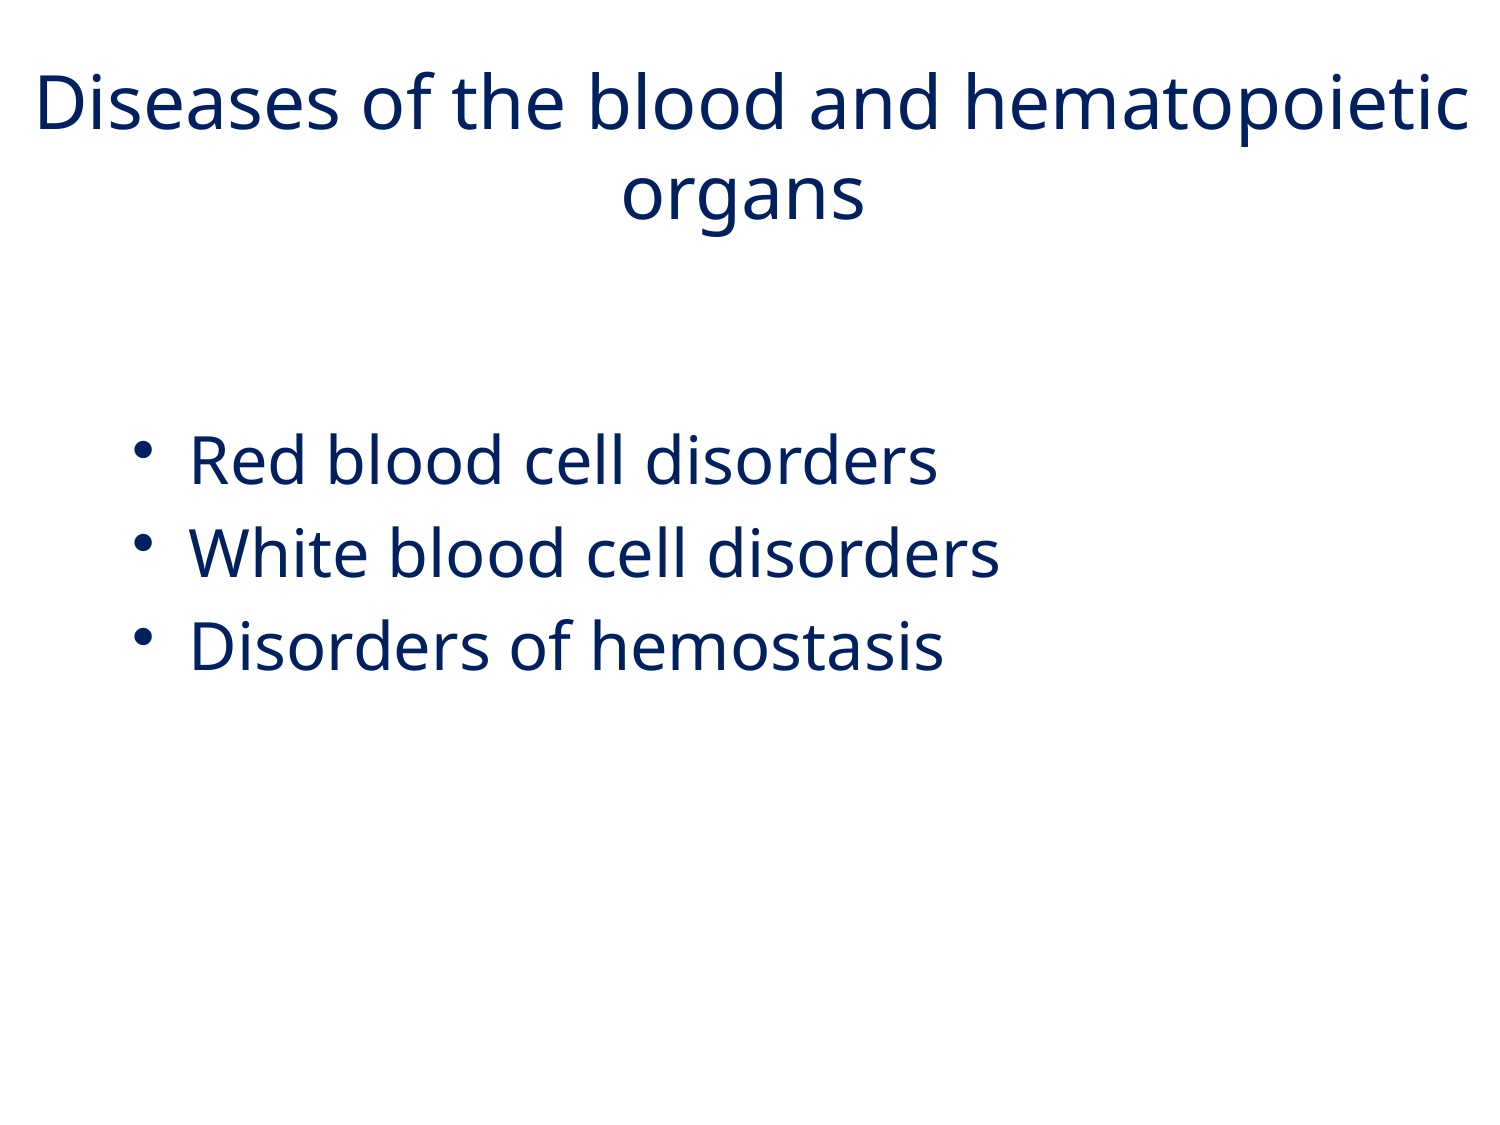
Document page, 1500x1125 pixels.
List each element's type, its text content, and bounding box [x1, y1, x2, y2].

list Red blood cell disorders White blood cell disorders Disorders of hemostasis [116, 409, 1370, 880]
title Diseases of the blood and hematopoietic organs [0, 54, 1500, 243]
